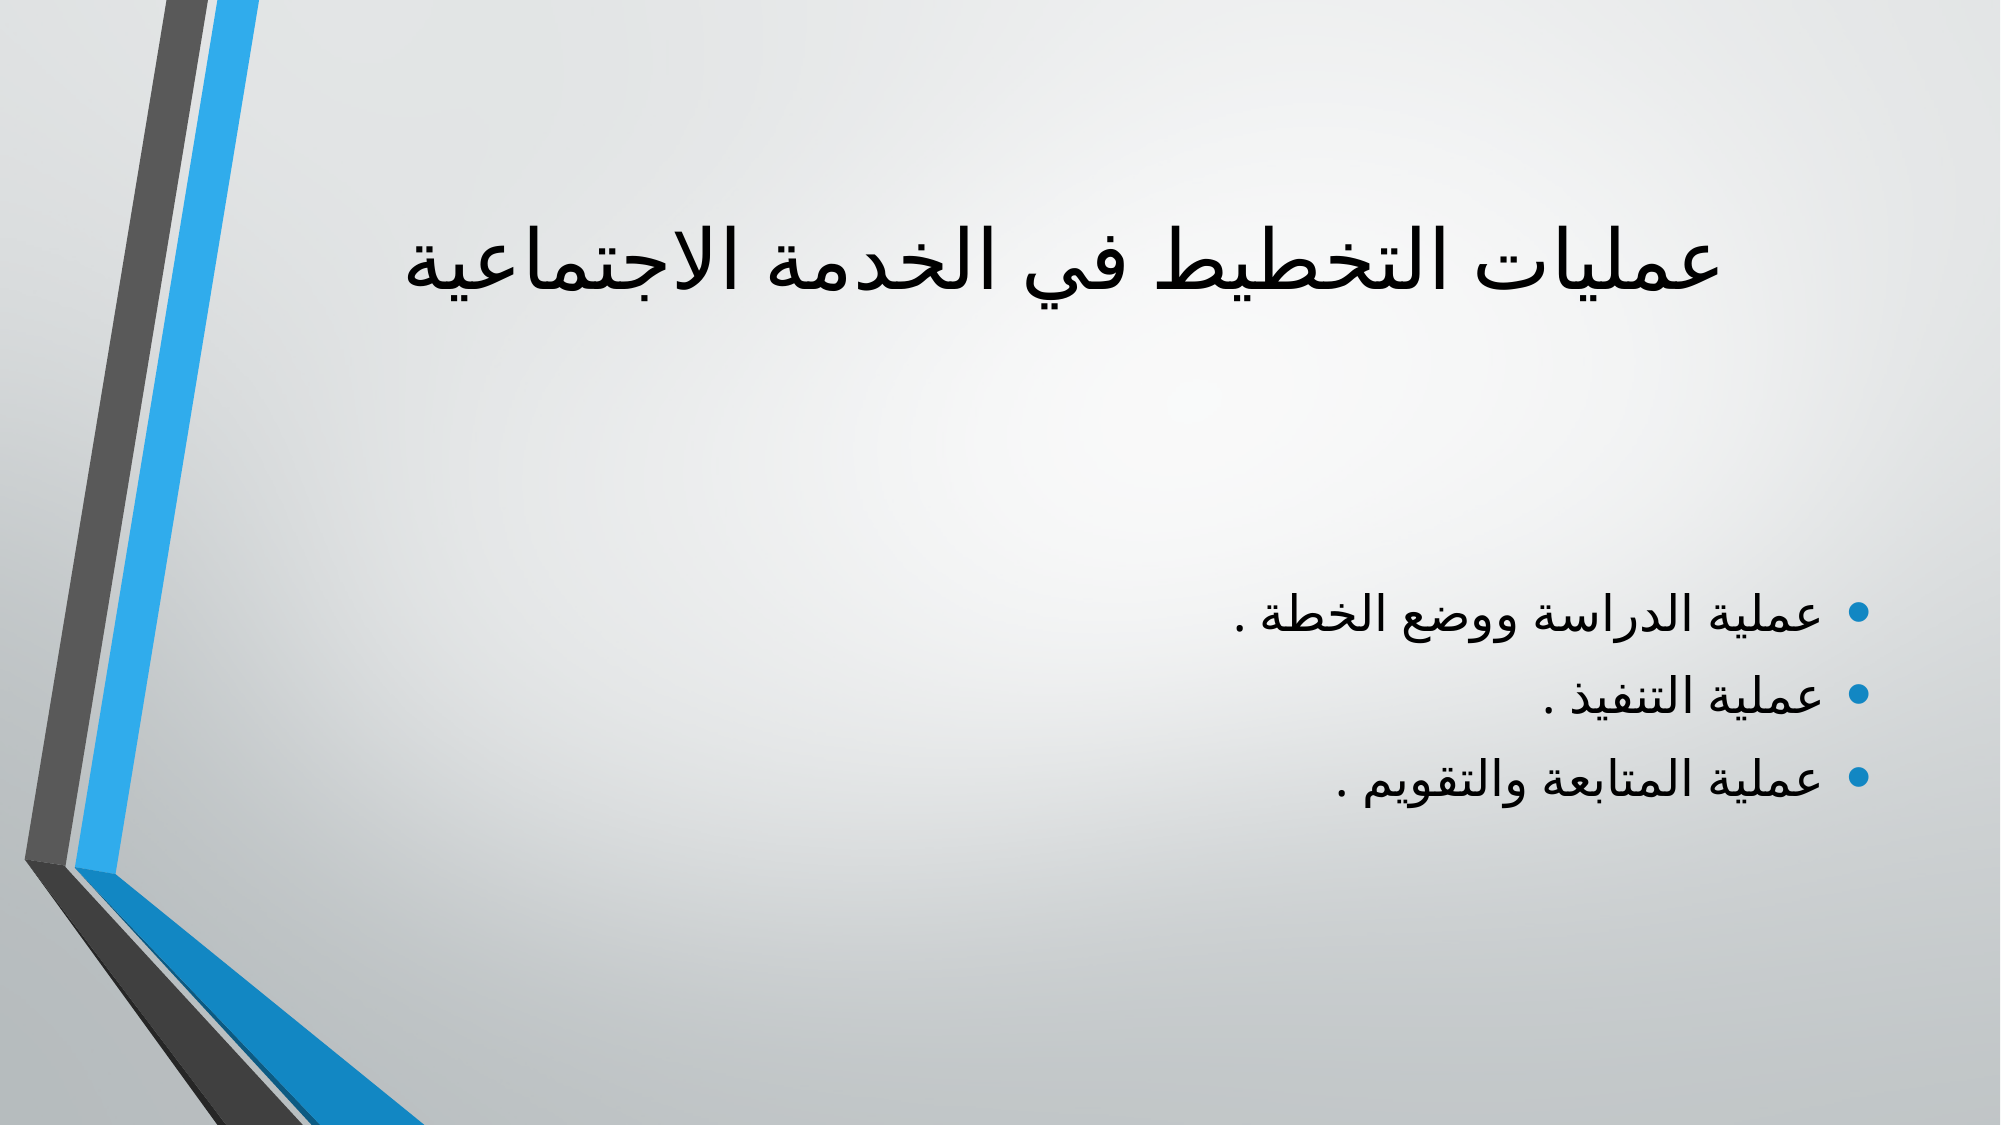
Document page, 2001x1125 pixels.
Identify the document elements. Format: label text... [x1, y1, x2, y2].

title عمليات التخطيط في الخدمة الاجتماعية [243, 112, 1887, 400]
list عملية الدراسة ووضع الخطة . عملية التنفيذ . عملية المتابعة والتقويم . [243, 437, 1887, 950]
